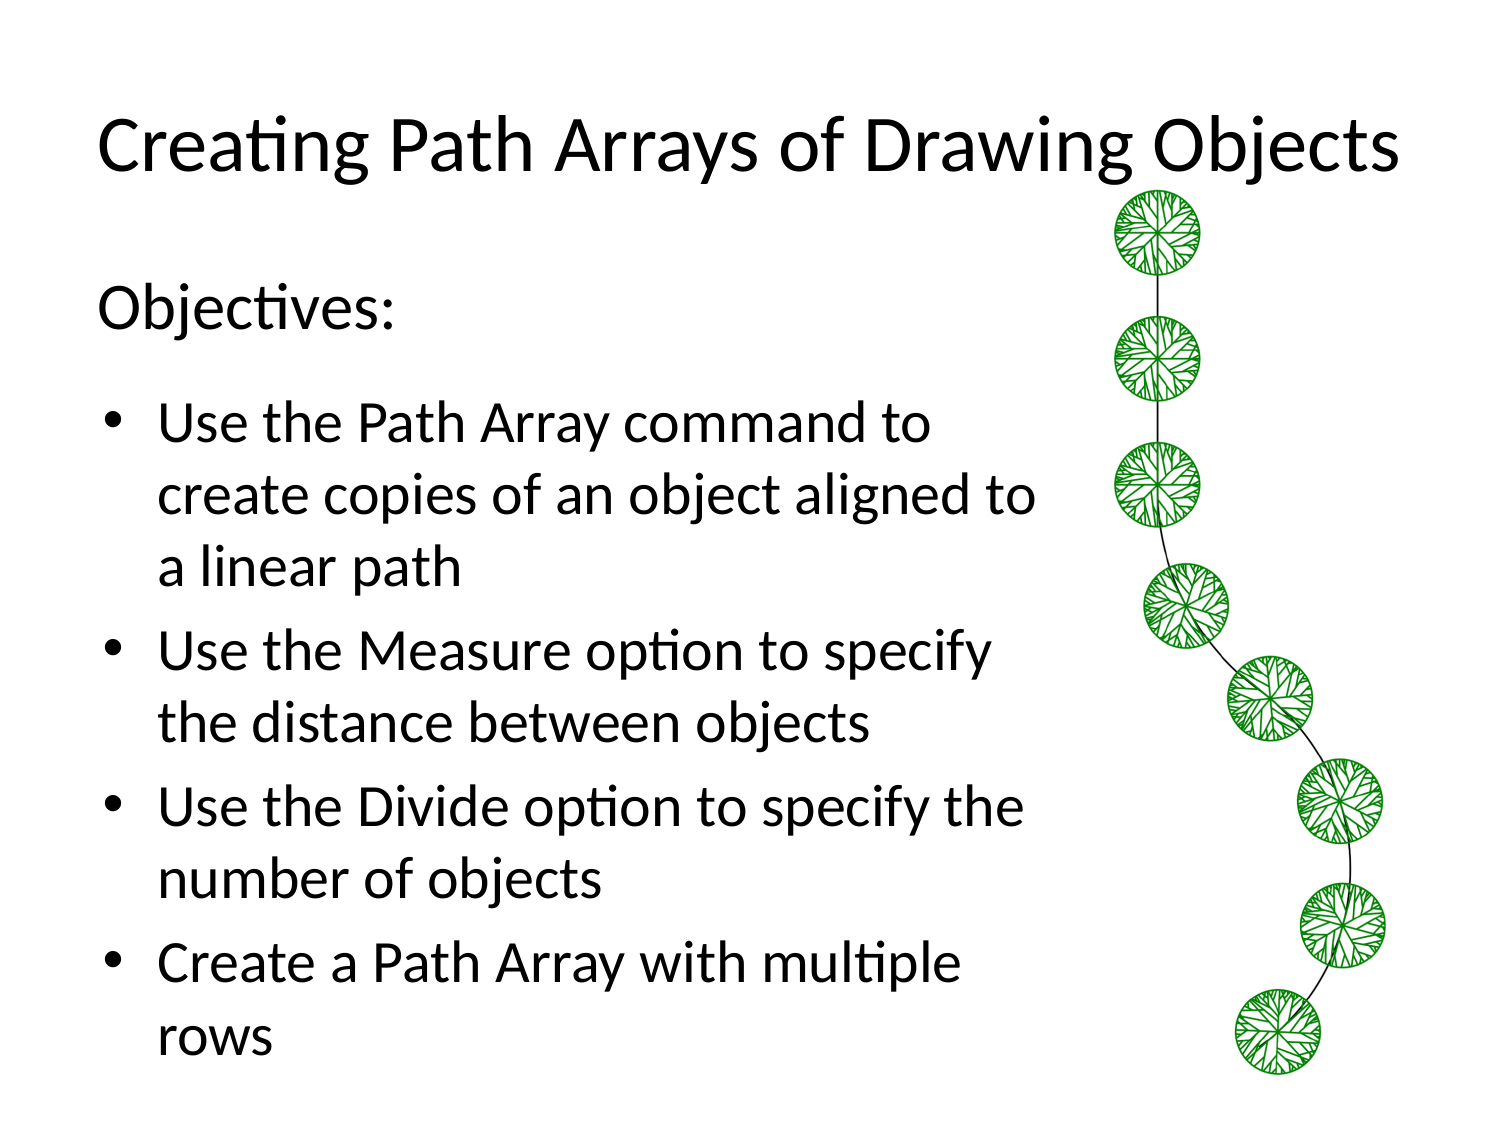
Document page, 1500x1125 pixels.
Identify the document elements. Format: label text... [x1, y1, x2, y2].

text_box Objectives: [37, 237, 413, 350]
picture [802, 188, 1500, 1079]
list Use the Path Array command to create copies of an object aligned to a linear path Use the Measure option to specify the distance between objects Use the Divide option to specify the number of objects Create a Path Array with multiple rows [87, 375, 1063, 1075]
title Creating Path Arrays of Drawing Objects [75, 45, 1425, 233]
